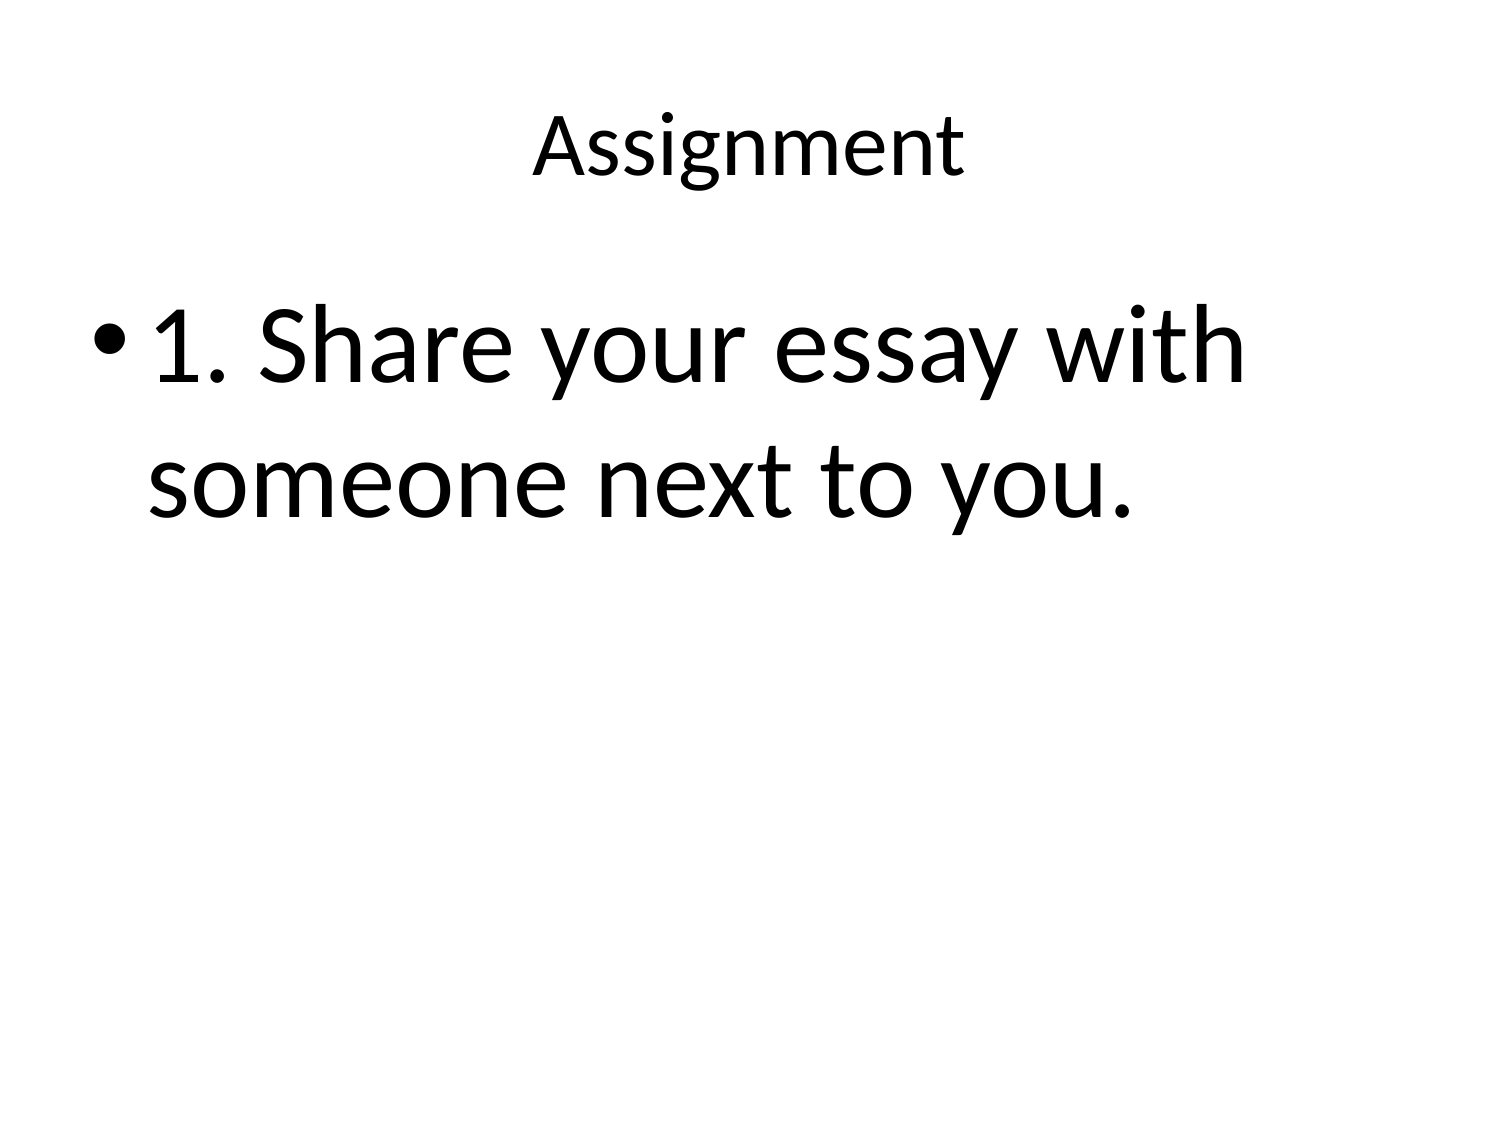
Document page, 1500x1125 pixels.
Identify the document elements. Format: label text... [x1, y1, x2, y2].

title Assignment [75, 45, 1425, 233]
list 1. Share your essay with someone next to you. [75, 262, 1425, 1005]
